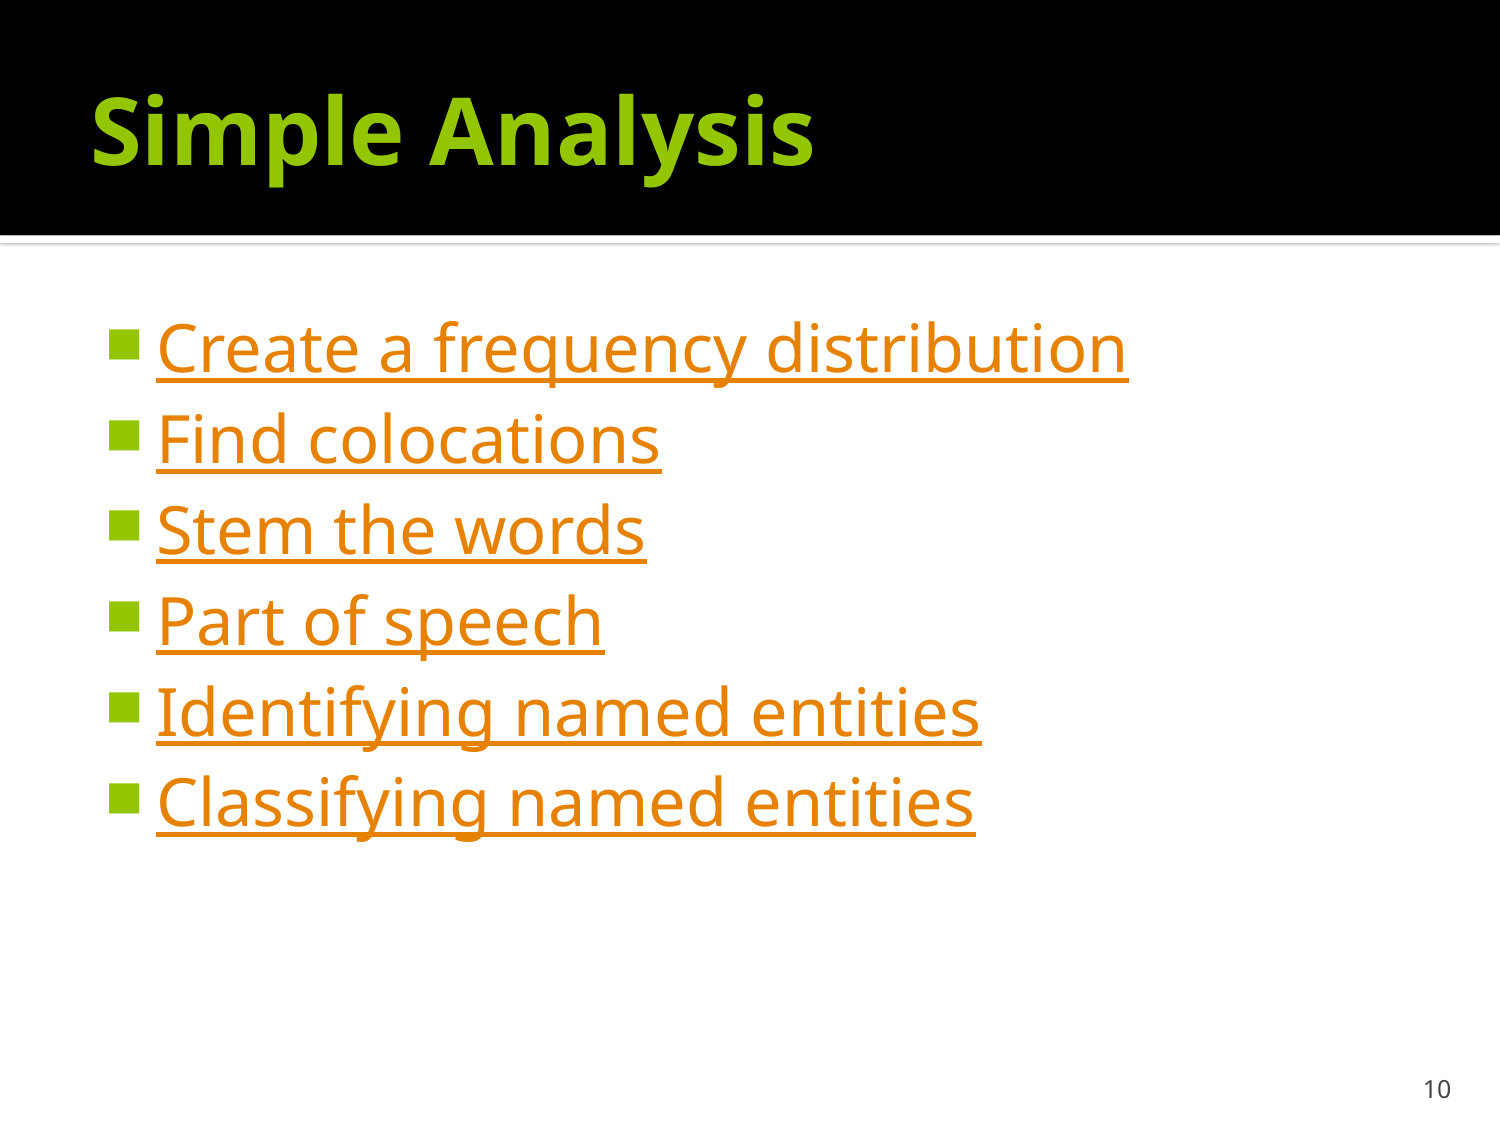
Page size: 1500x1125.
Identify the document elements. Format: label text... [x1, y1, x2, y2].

title Simple Analysis [75, 25, 1425, 231]
slide_number 10 [1345, 1062, 1467, 1108]
list Create a frequency distribution Find colocations Stem the words Part of speech Identifying named entities Classifying named entities [75, 291, 1425, 1050]
